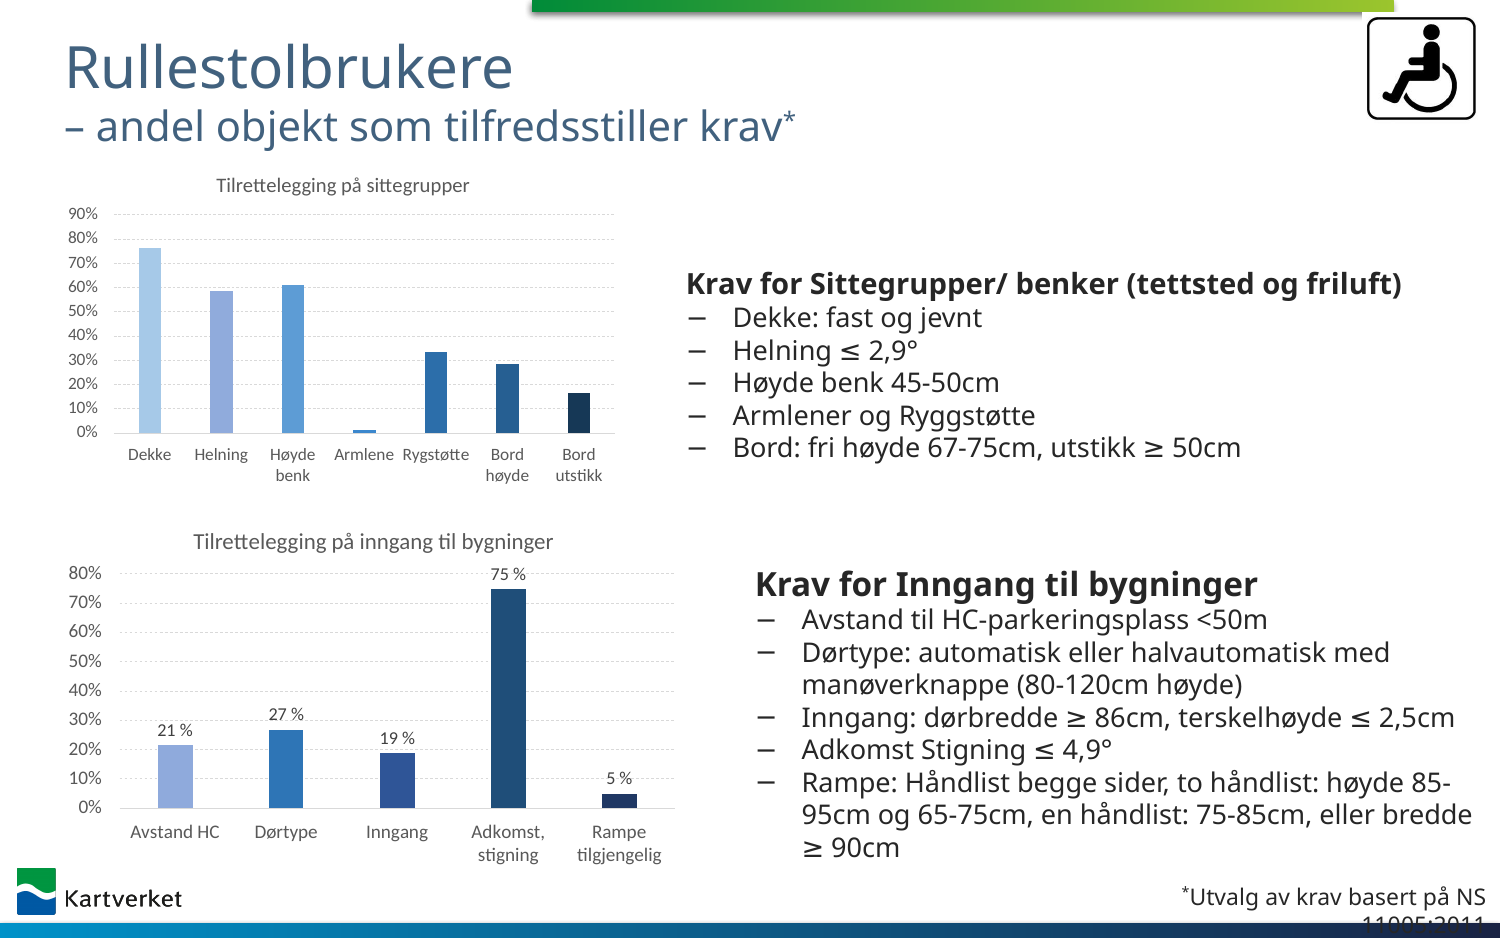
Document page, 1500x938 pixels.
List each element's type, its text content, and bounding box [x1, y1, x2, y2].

text_box *Utvalg av krav basert på NS 11005:2011 [1068, 873, 1500, 938]
text_box Krav for Inngang til bygninger Avstand til HC-parkeringsplass <50m Dørtype: automatisk eller halvautomatisk med manøverknappe (80-120cm høyde) Inngang: dørbredde ≥ 86cm, terskelhøyde ≤ 2,5cm Adkomst Stigning ≤ 4,9° Rampe: Håndlist begge sider, to håndlist: høyde 85-95cm og 65-75cm, en håndlist: 75-85cm, eller bredde ≥ 90cm [740, 555, 1491, 870]
text_box Krav for Sittegrupper/ benker (tettsted og friluft) Dekke: fast og jevnt Helning ≤ 2,9° Høyde benk 45-50cm Armlener og Ryggstøtte Bord: fri høyde 67-75cm, utstikk ≥ 50cm [670, 258, 1418, 471]
picture [62, 520, 686, 874]
picture [1362, 12, 1481, 126]
text_box Rullestolbrukere – andel objekt som tilfredsstiller krav* [49, 25, 1431, 158]
picture [62, 166, 625, 492]
